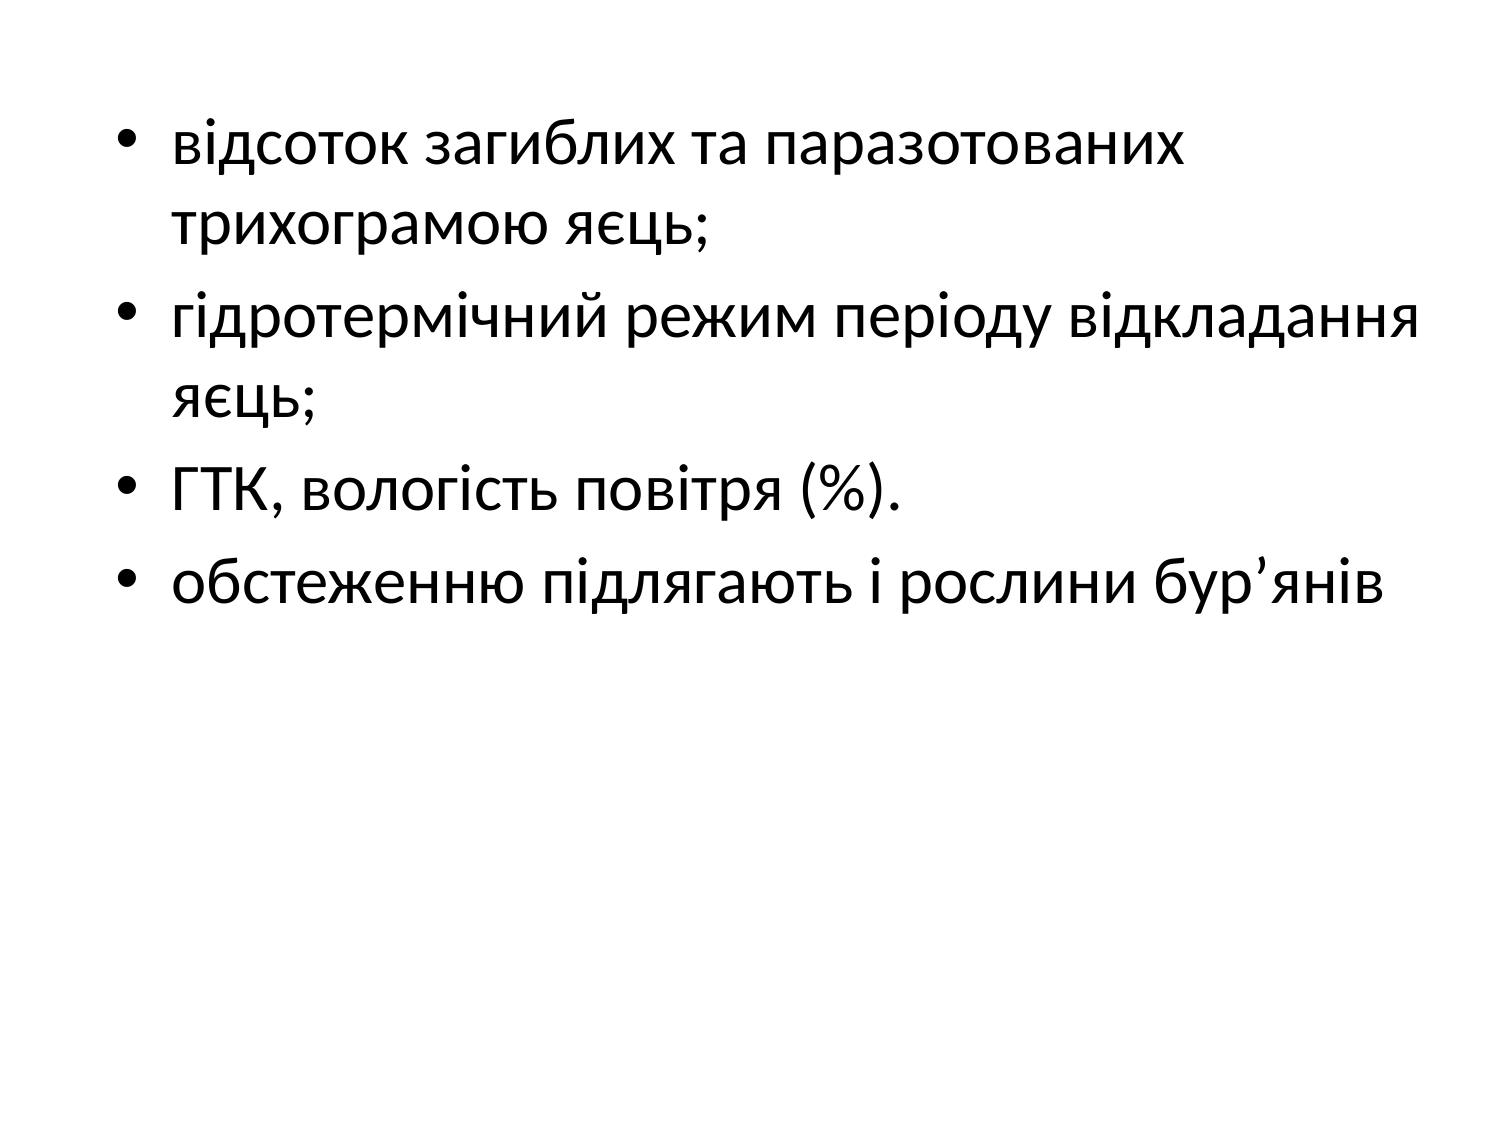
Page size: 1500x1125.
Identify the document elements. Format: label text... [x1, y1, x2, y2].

list відсоток загиблих та паразотованих трихограмою яєць; гідротермічний режим періоду відкладання яєць; ГТК, вологість повітря (%). обстеженню підлягають і рослини бур’янів [100, 90, 1451, 833]
